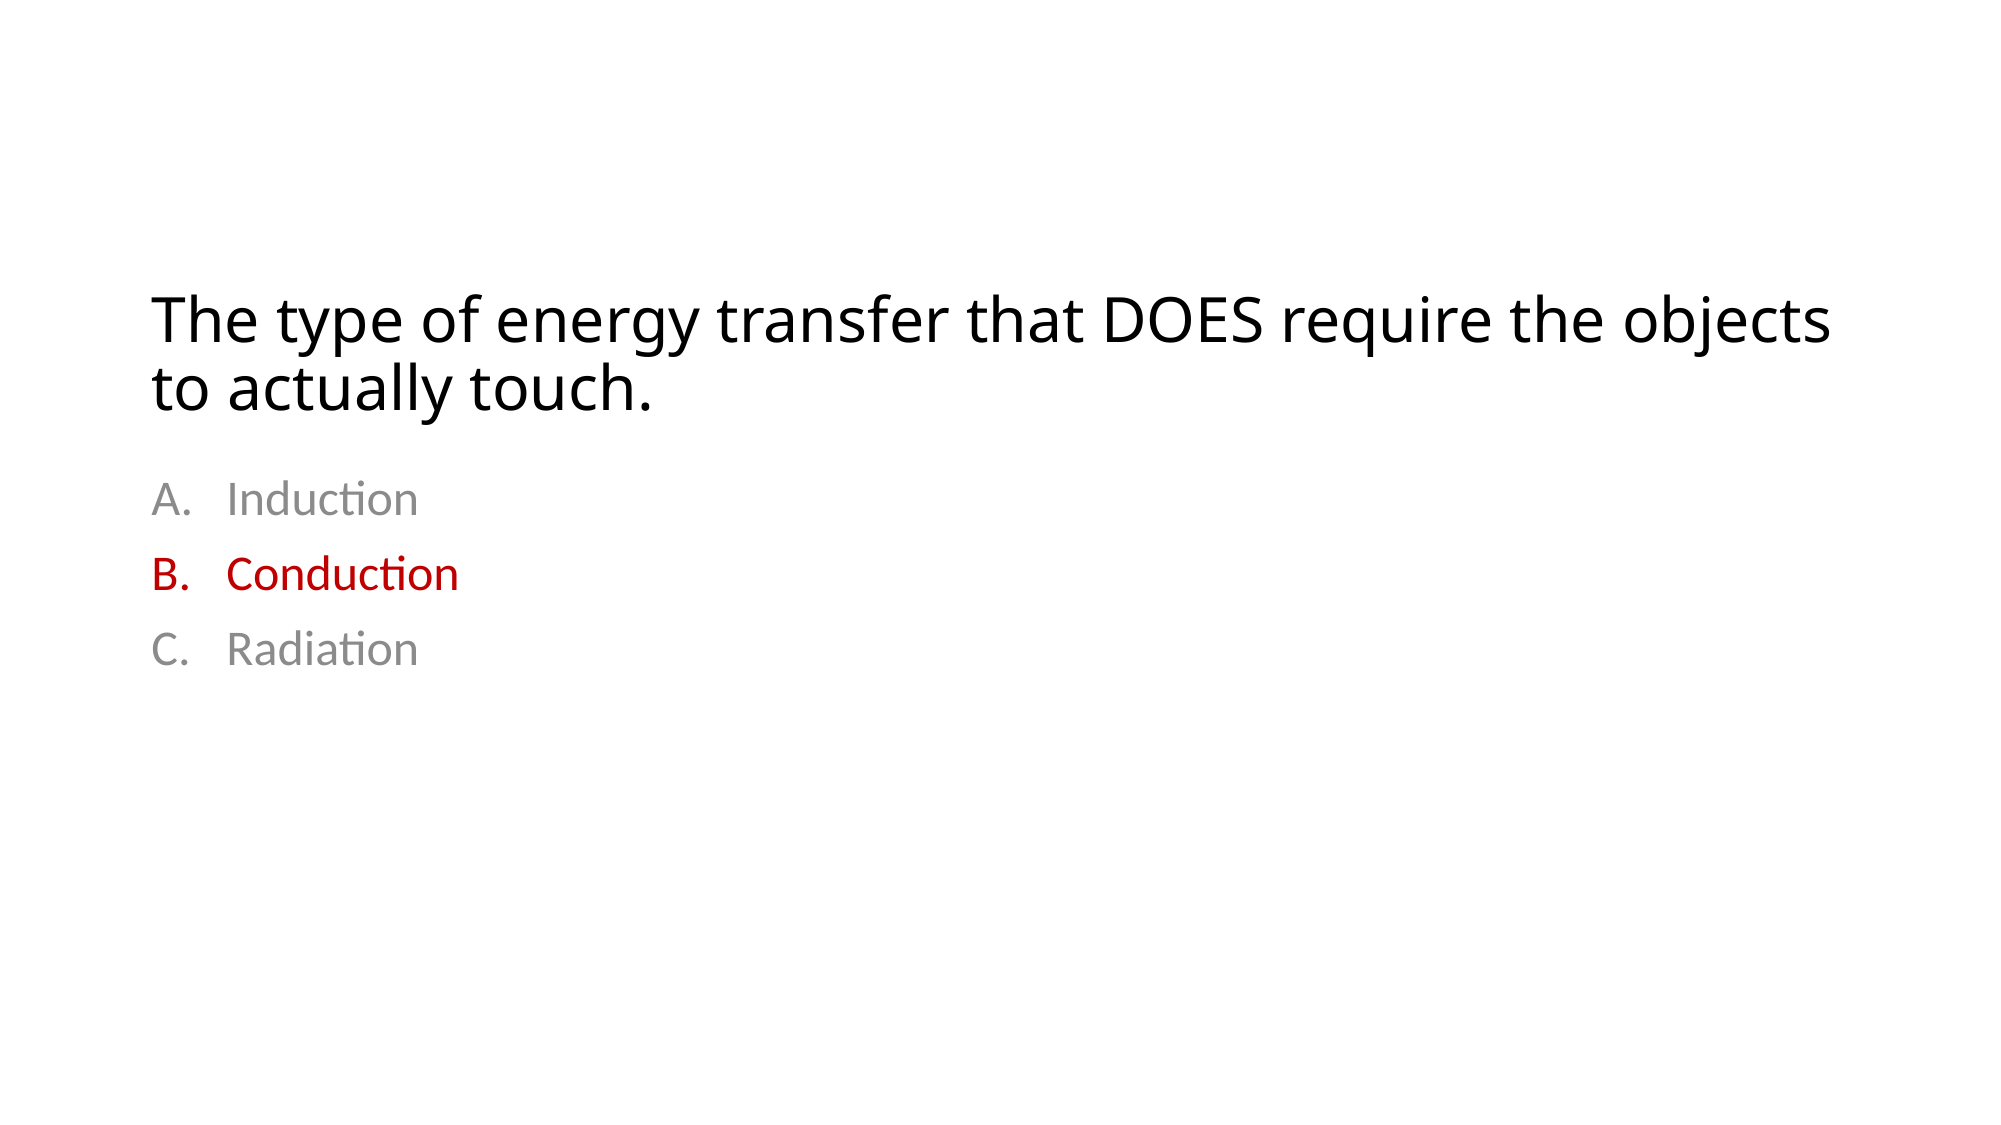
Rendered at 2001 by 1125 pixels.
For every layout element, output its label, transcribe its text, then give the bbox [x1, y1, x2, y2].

list Induction Conduction Radiation [136, 464, 1862, 999]
title The type of energy transfer that DOES require the objects to actually touch. [136, 280, 1862, 431]
